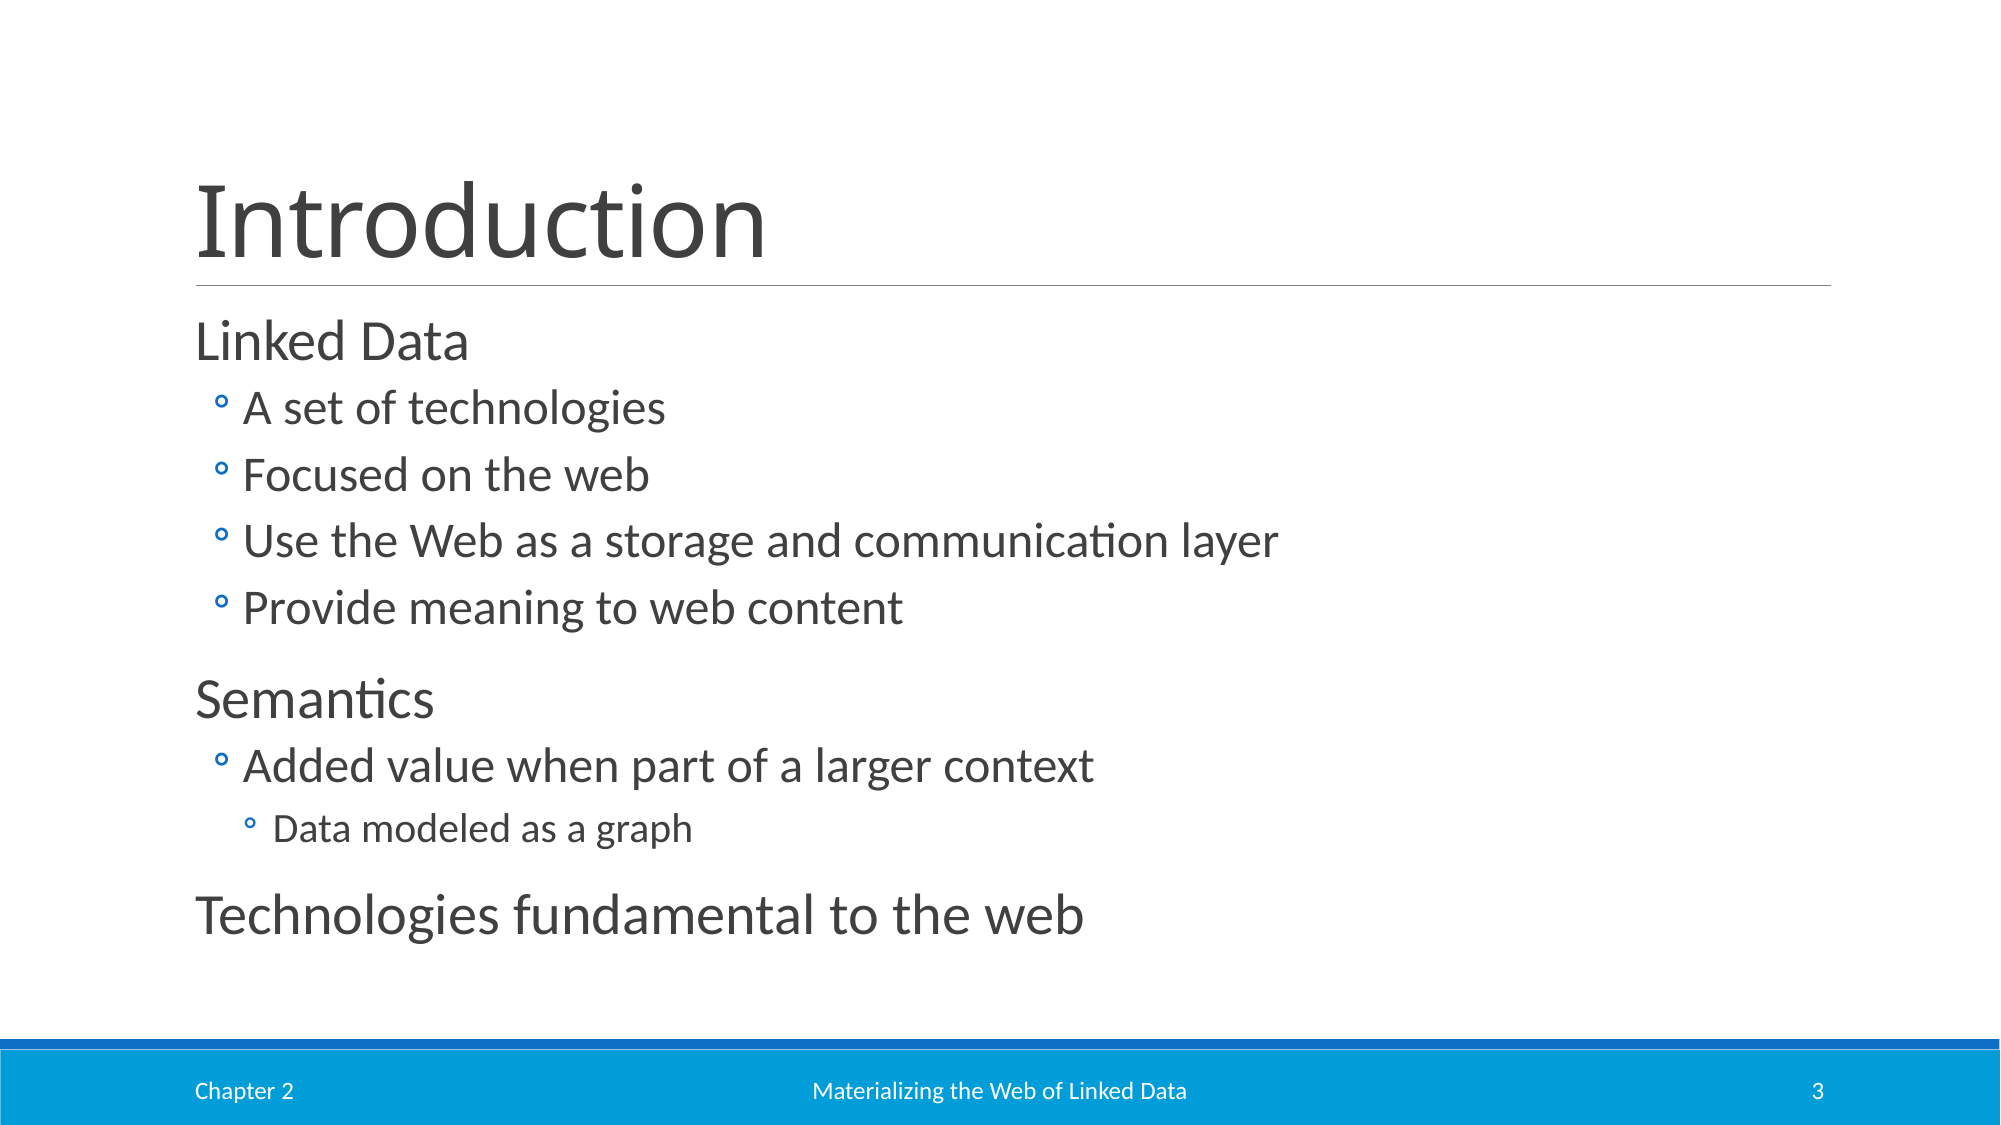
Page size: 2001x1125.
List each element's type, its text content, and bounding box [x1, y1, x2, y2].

list Linked Data A set of technologies Focused on the web Use the Web as a storage and communication layer Provide meaning to web content Semantics Added value when part of a larger context Data modeled as a graph Technologies fundamental to the web [180, 302, 1830, 963]
slide_number Chapter 2 [180, 1059, 586, 1120]
title Introduction [180, 47, 1830, 285]
slide_number 3 [1624, 1059, 1840, 1120]
footer Materializing the Web of Linked Data [604, 1059, 1396, 1120]
